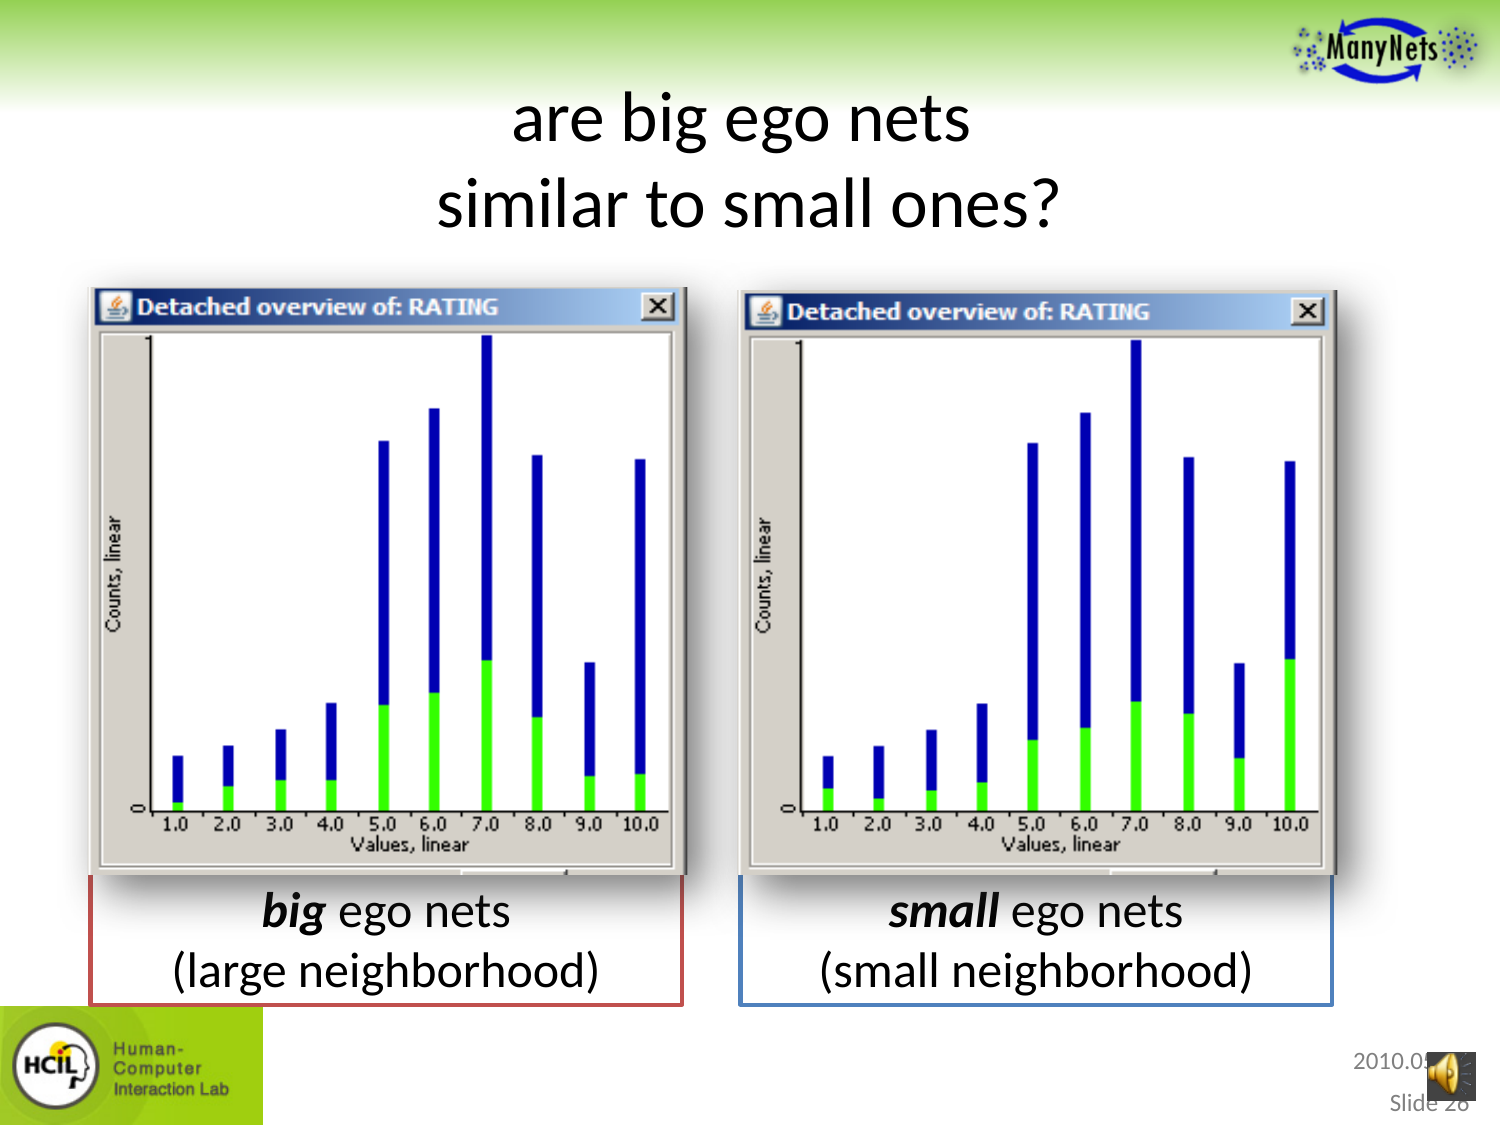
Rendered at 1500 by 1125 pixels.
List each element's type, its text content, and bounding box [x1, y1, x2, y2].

text_box picture of trust distribution in small ego nets (small neighborhood) [738, 915, 1334, 1007]
picture [87, 287, 688, 876]
text_box picture of trust distribution in big ego nets (large neighborhood) [88, 911, 684, 1007]
picture [0, 1006, 263, 1125]
picture [1426, 1051, 1477, 1102]
picture [1276, 12, 1500, 90]
picture [737, 290, 1338, 876]
title are big ego nets similar to small ones? [75, 62, 1425, 250]
